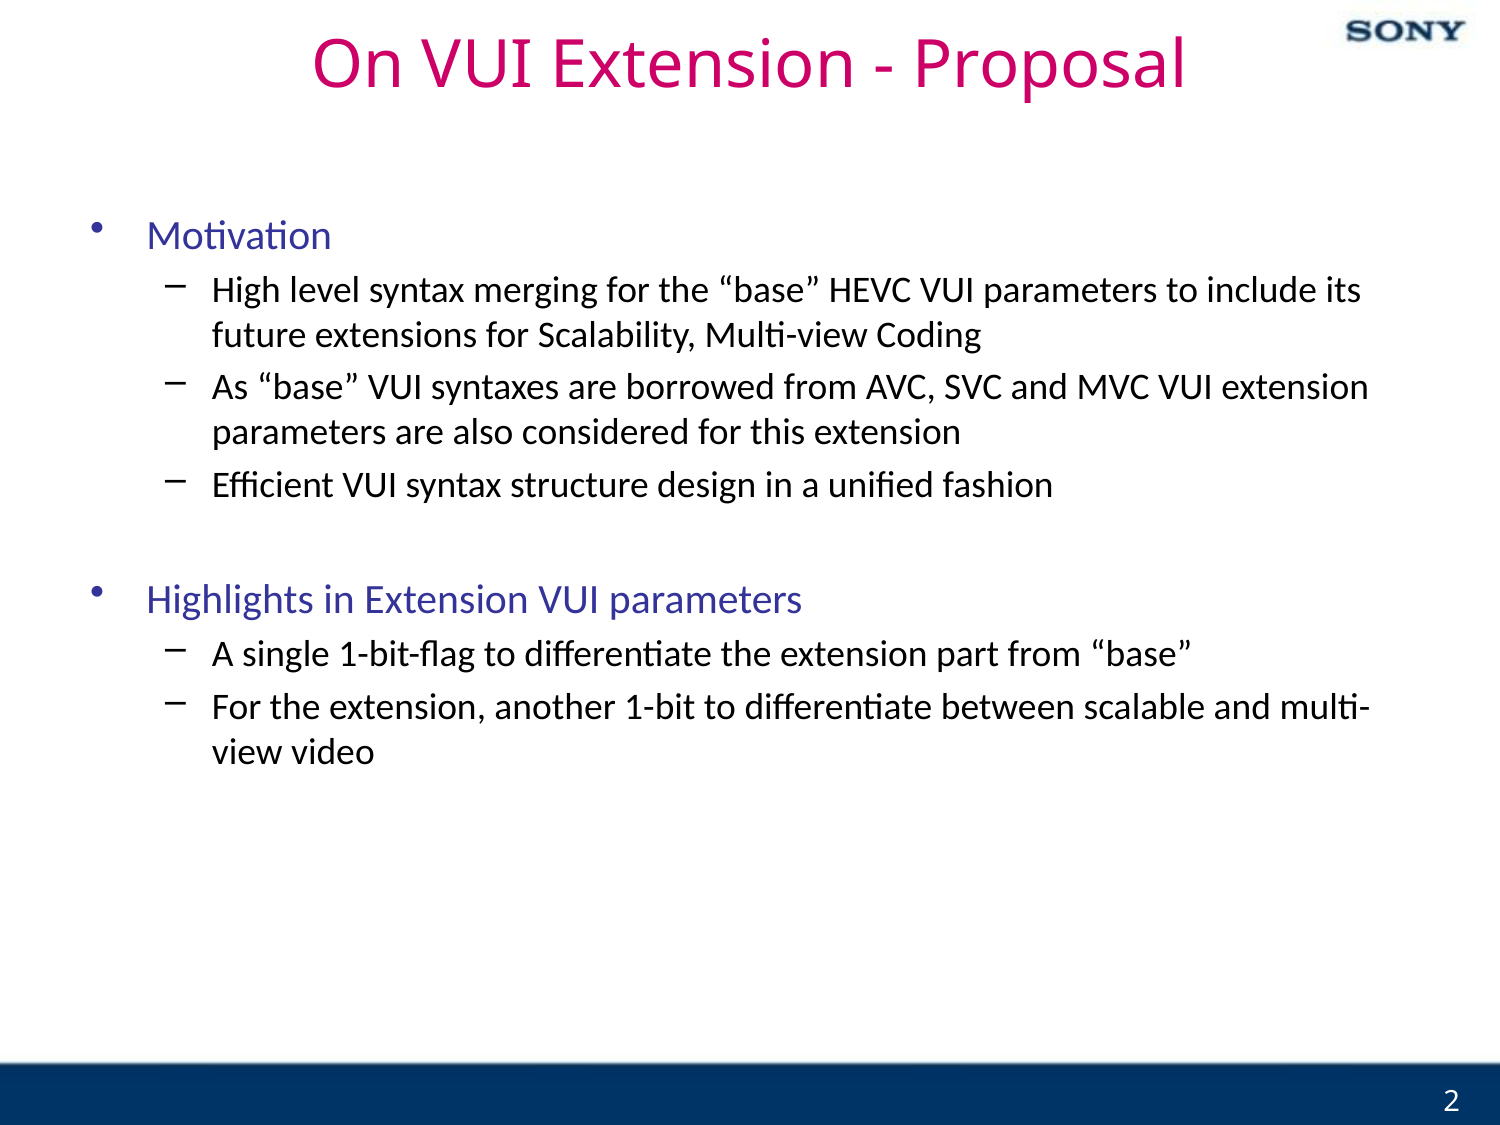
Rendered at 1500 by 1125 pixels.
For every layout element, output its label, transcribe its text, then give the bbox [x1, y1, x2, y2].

list Motivation High level syntax merging for the “base” HEVC VUI parameters to include its future extensions for Scalability, Multi-view Coding As “base” VUI syntaxes are borrowed from AVC, SVC and MVC VUI extension parameters are also considered for this extension Efficient VUI syntax structure design in a unified fashion Highlights in Extension VUI parameters A single 1-bit-flag to differentiate the extension part from “base” For the extension, another 1-bit to differentiate between scalable and multi-view video [74, 199, 1438, 951]
picture [0, 0, 1500, 1125]
title On VUI Extension - Proposal [49, 12, 1451, 109]
slide_number 2 [1199, 1074, 1476, 1125]
